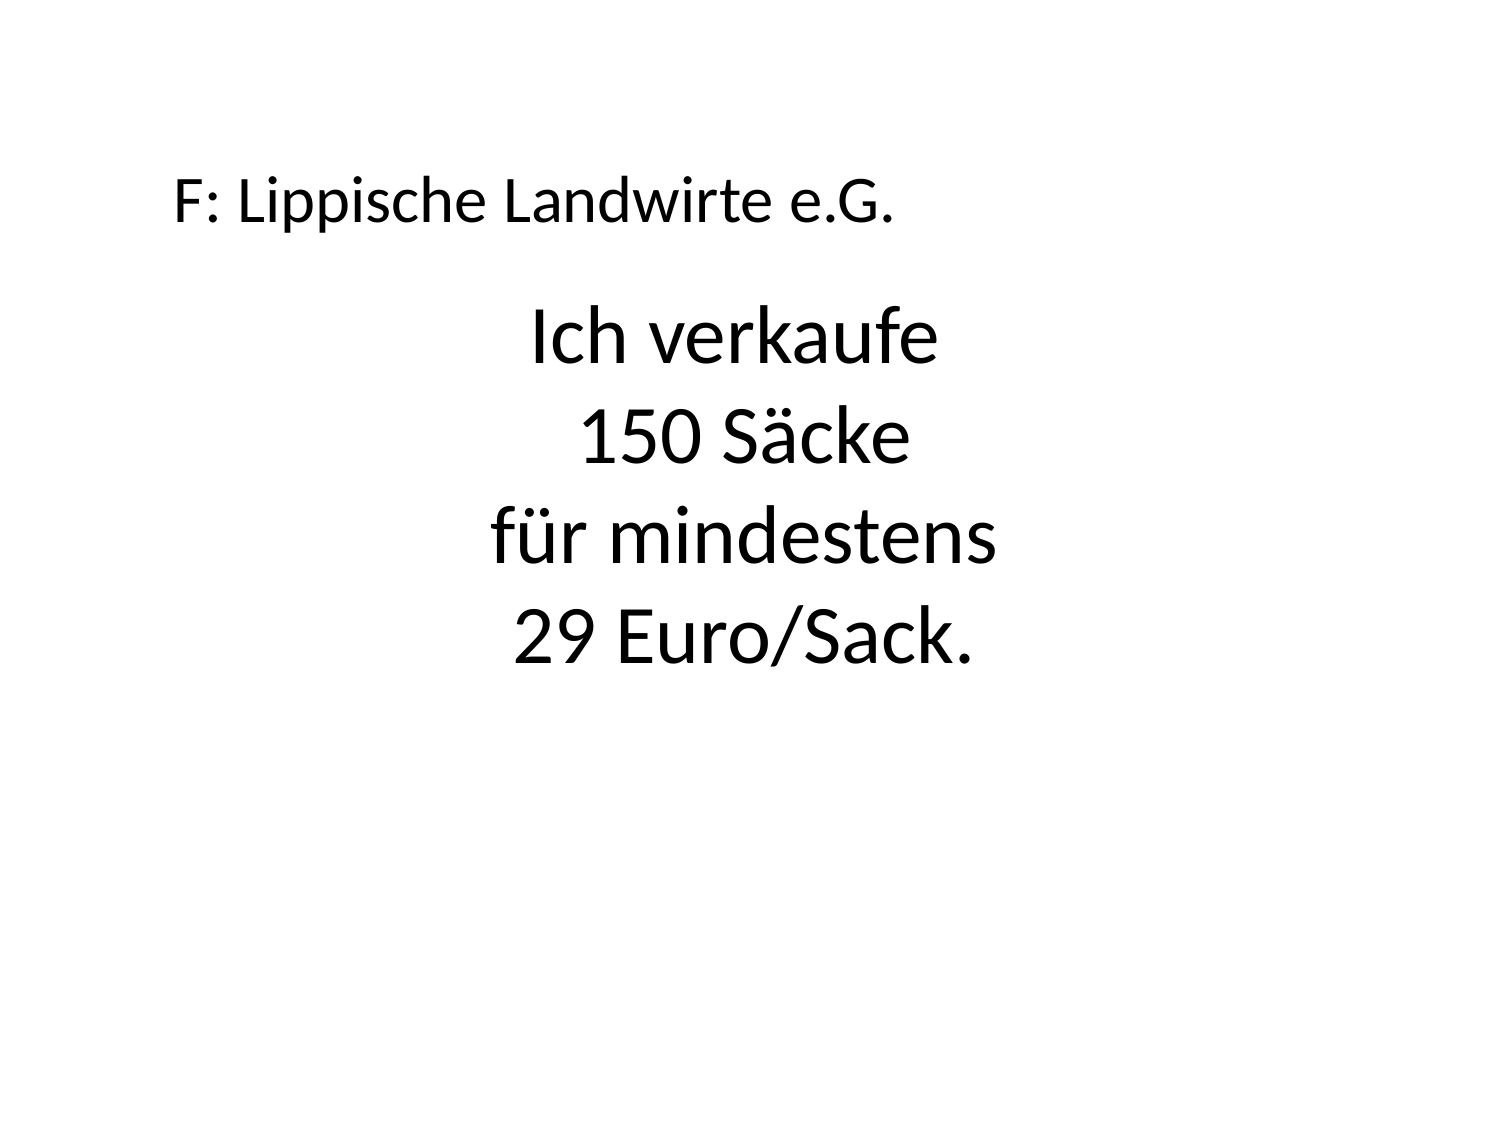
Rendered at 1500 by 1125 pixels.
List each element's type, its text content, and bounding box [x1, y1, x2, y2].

text_box F: Lippische Landwirte e.G. Ich verkaufe 150 Säcke für mindestens 29 Euro/Sack. [158, 147, 1330, 688]
